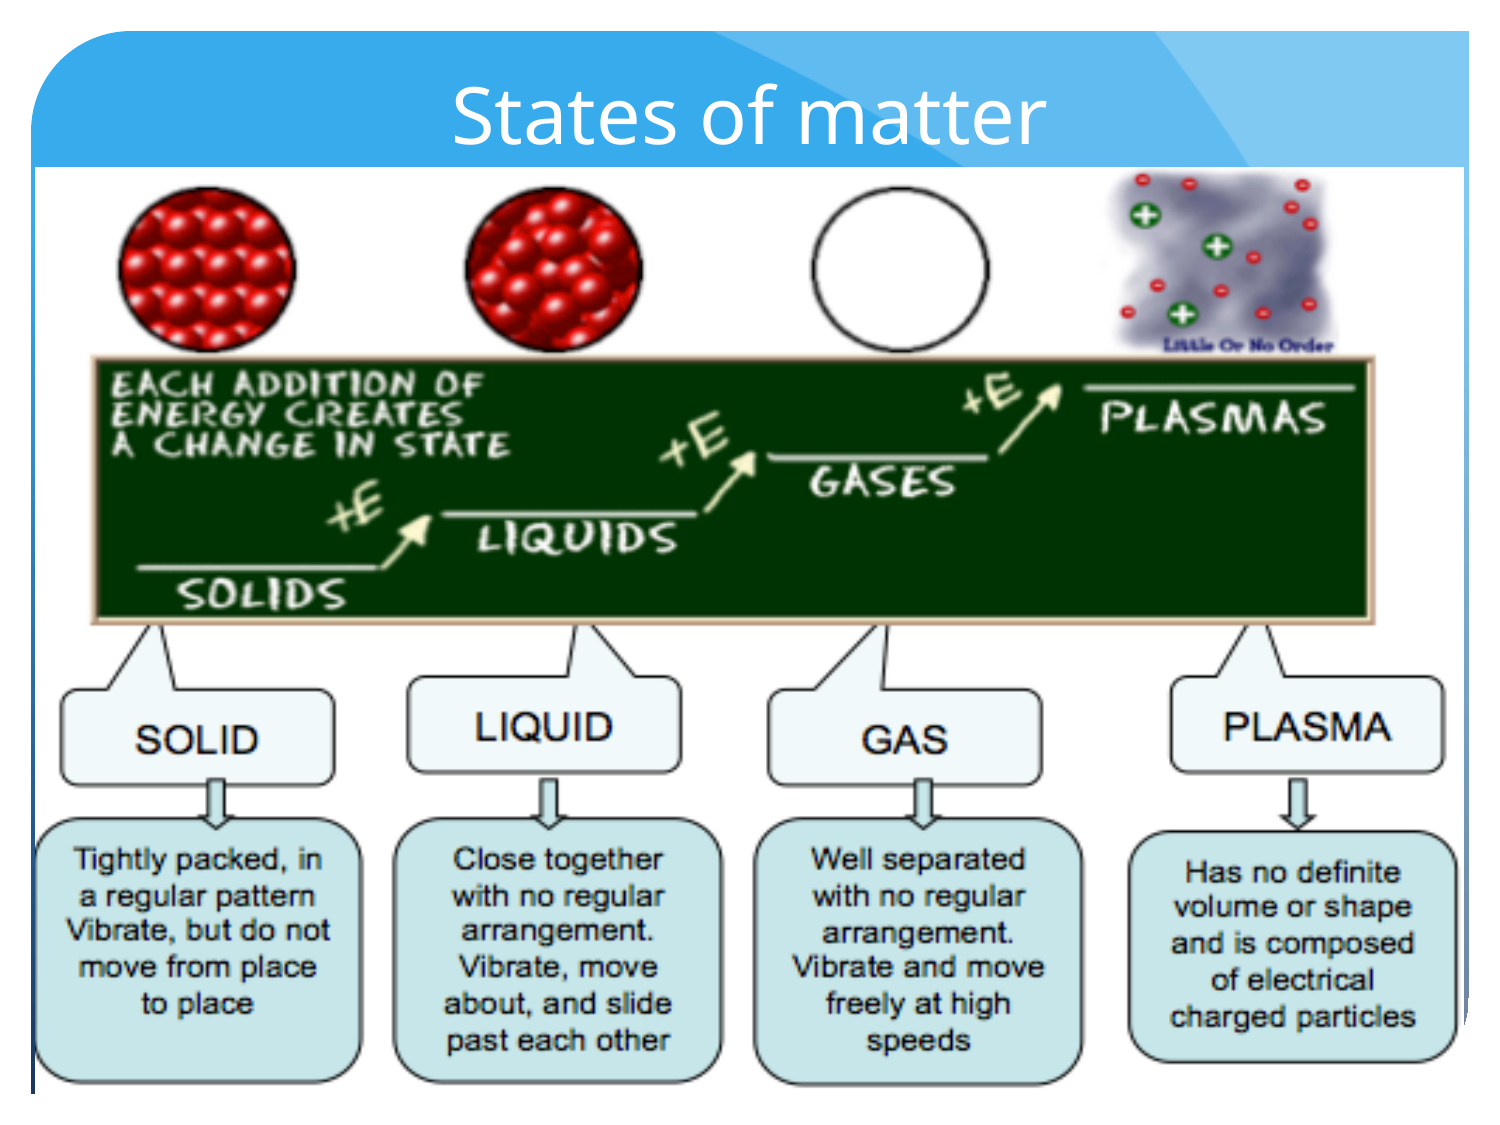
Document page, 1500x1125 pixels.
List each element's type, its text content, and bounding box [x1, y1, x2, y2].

title States of matter [127, 62, 1372, 167]
picture [24, 30, 1473, 1097]
